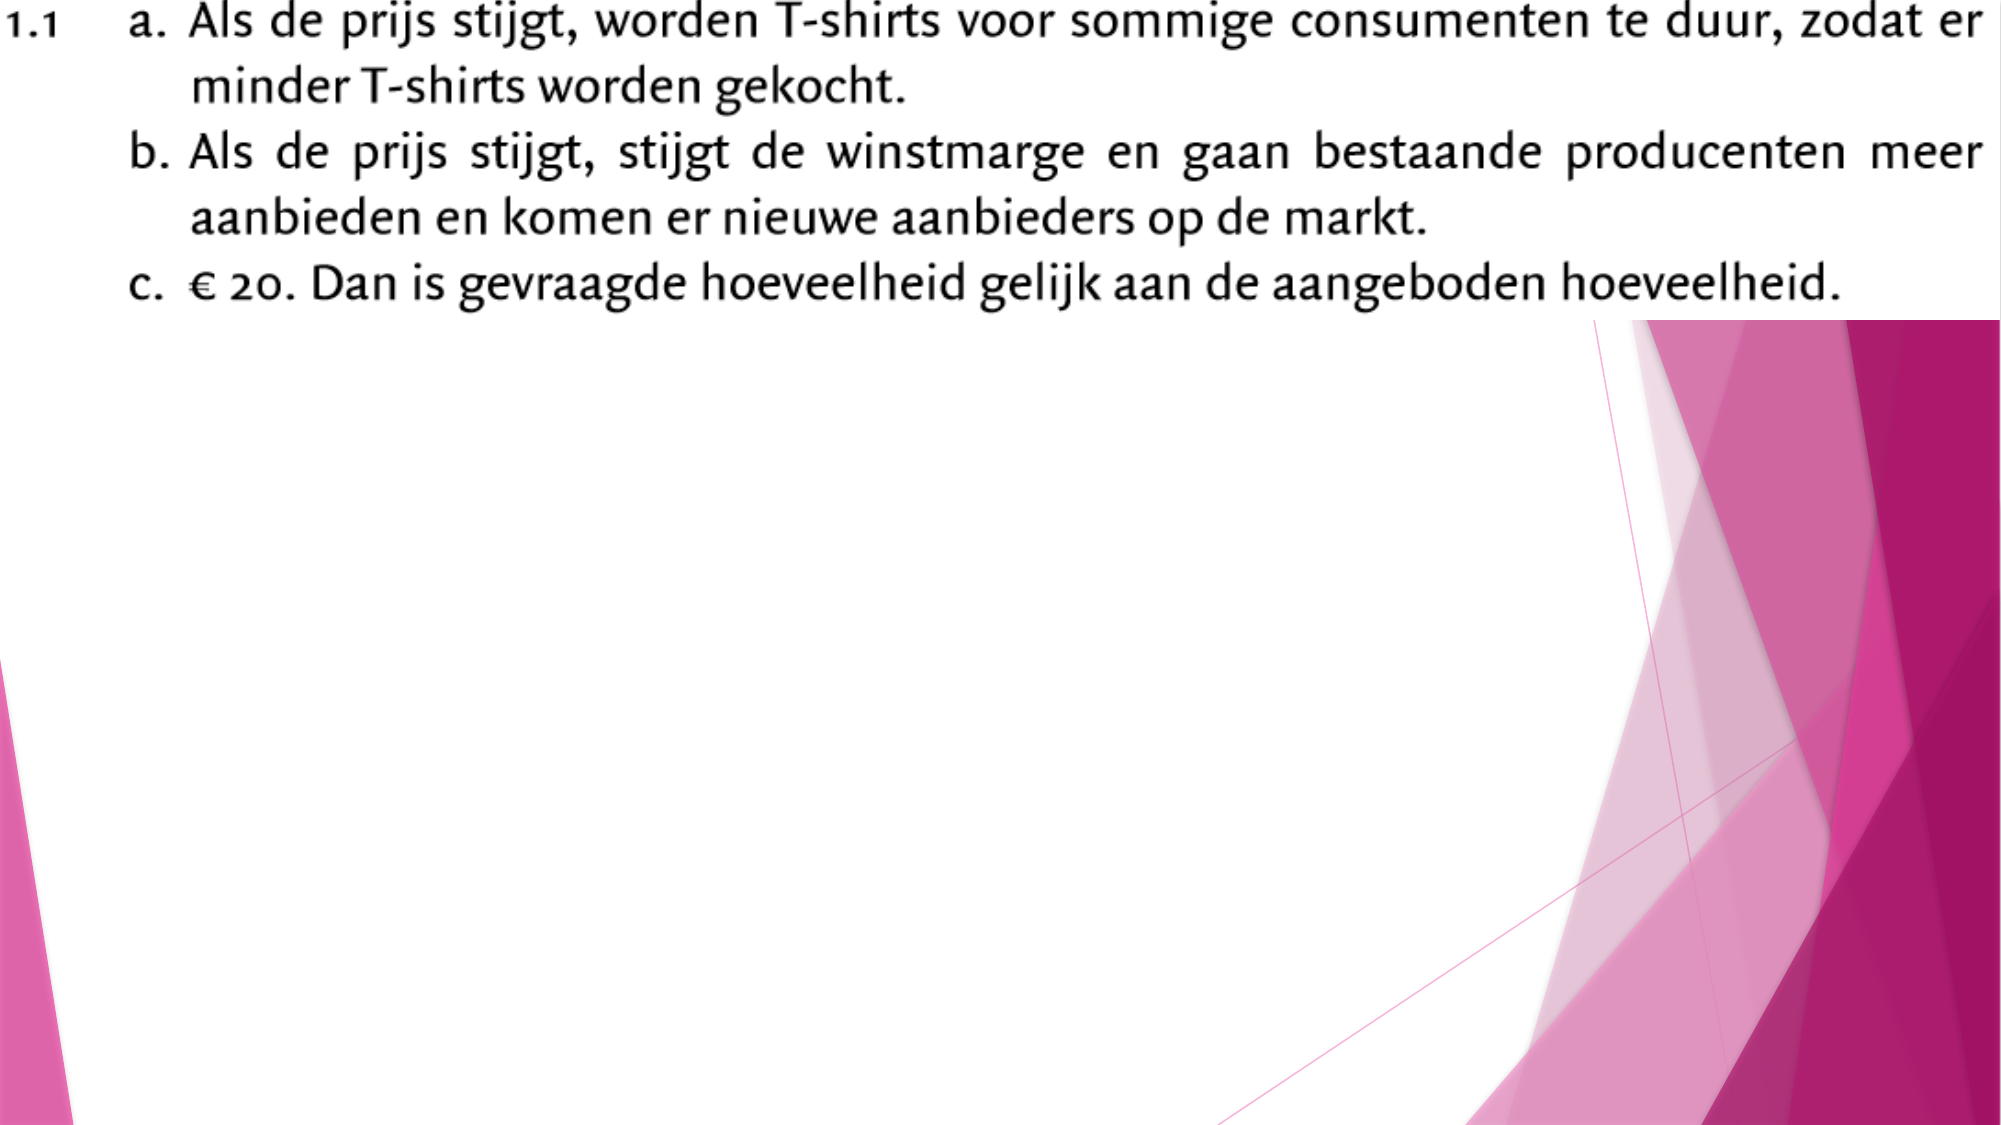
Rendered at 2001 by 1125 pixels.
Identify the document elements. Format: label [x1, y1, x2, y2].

picture [0, 0, 2000, 321]
